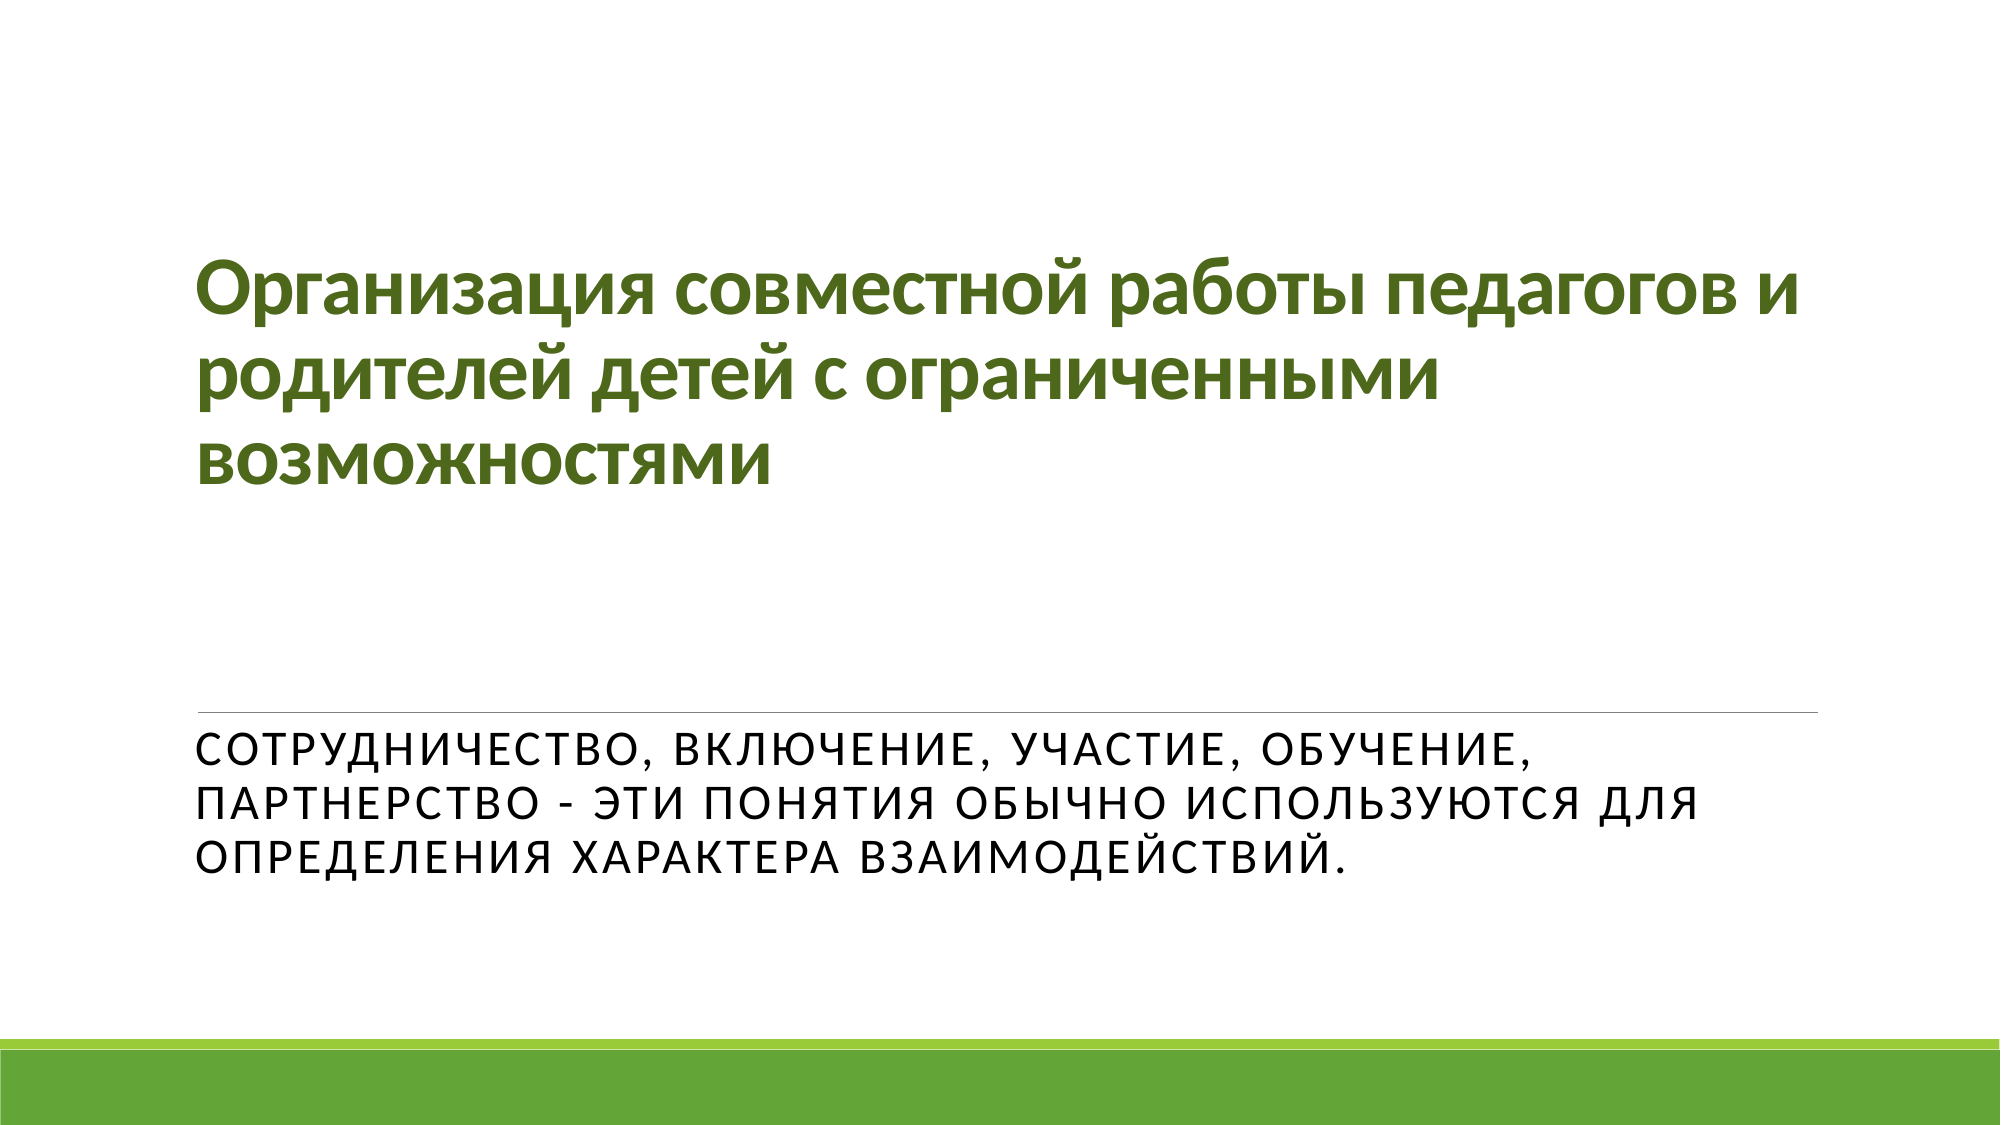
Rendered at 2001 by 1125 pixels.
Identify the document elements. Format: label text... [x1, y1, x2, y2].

list Сотрудничество, включение, участие, обучение, партнерство - эти понятия обычно используются для определения характера взаимодействий. [179, 714, 1831, 903]
title Организация совместной работы педагогов и родителей детей с ограниченными возможностями [179, 124, 1830, 710]
